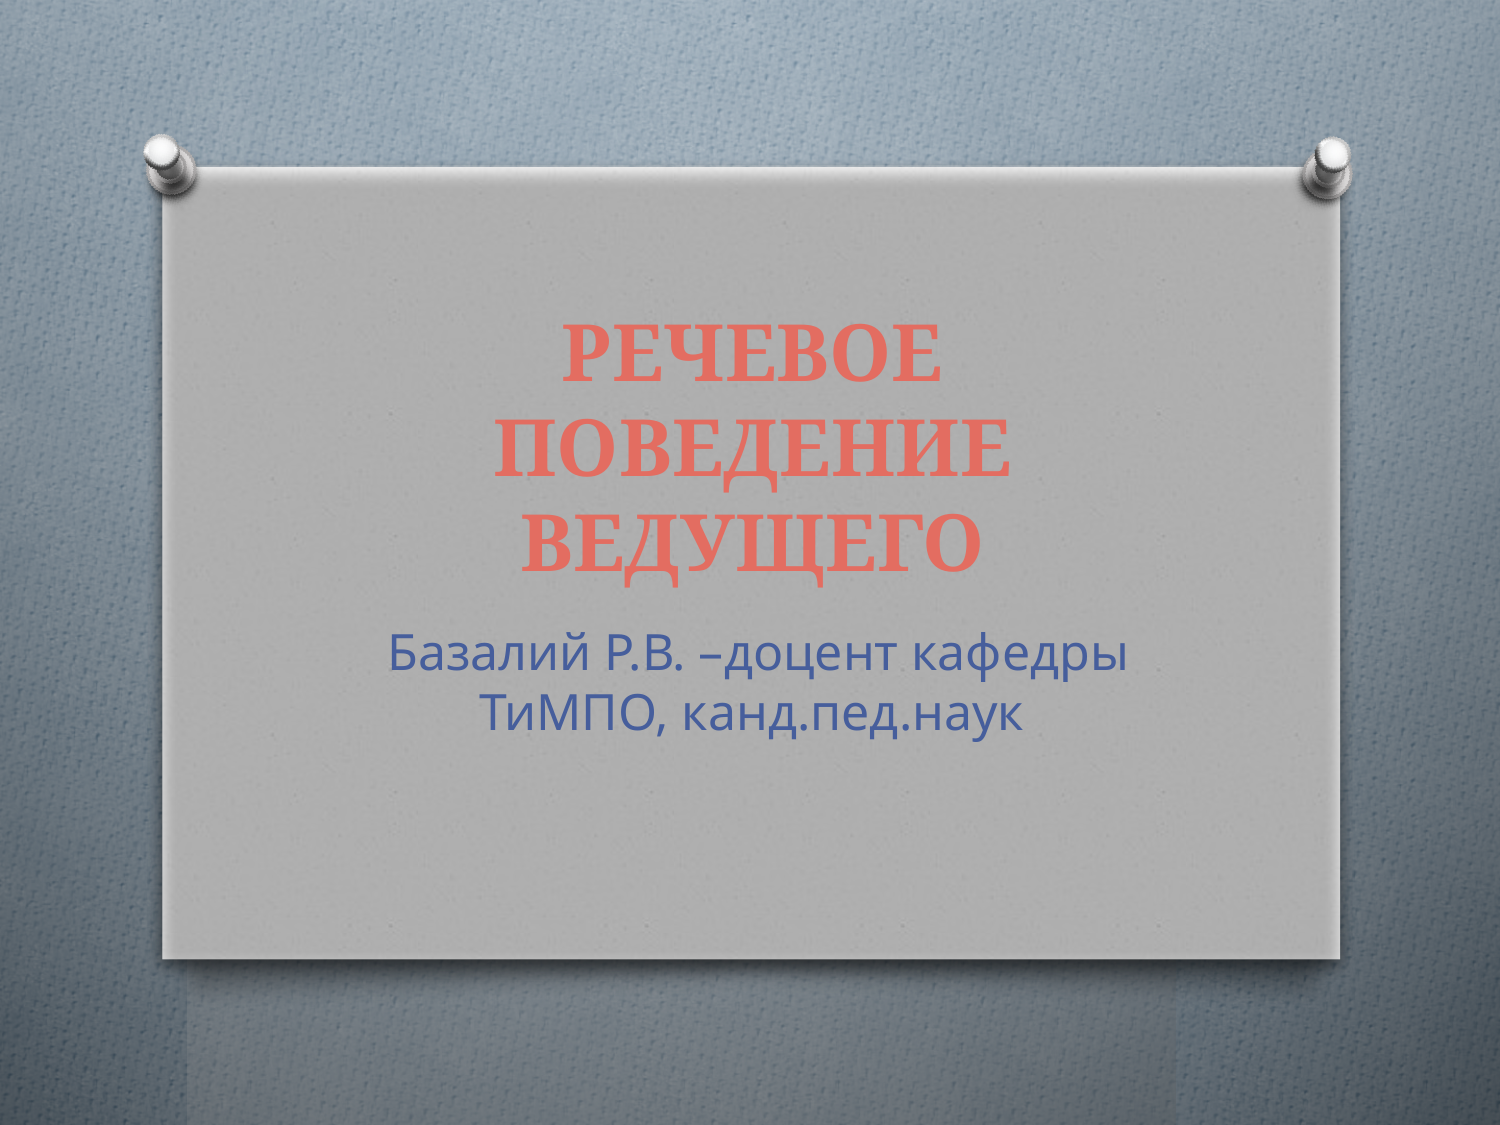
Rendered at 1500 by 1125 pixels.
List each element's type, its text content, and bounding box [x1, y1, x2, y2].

subtitle Базалий Р.В. –доцент кафедры ТиМПО, канд.пед.наук [283, 612, 1221, 863]
picture [112, 100, 235, 224]
title РЕЧЕВОЕ ПОВЕДЕНИЕ ВЕДУЩЕГО [283, 294, 1223, 595]
picture [1274, 109, 1396, 230]
